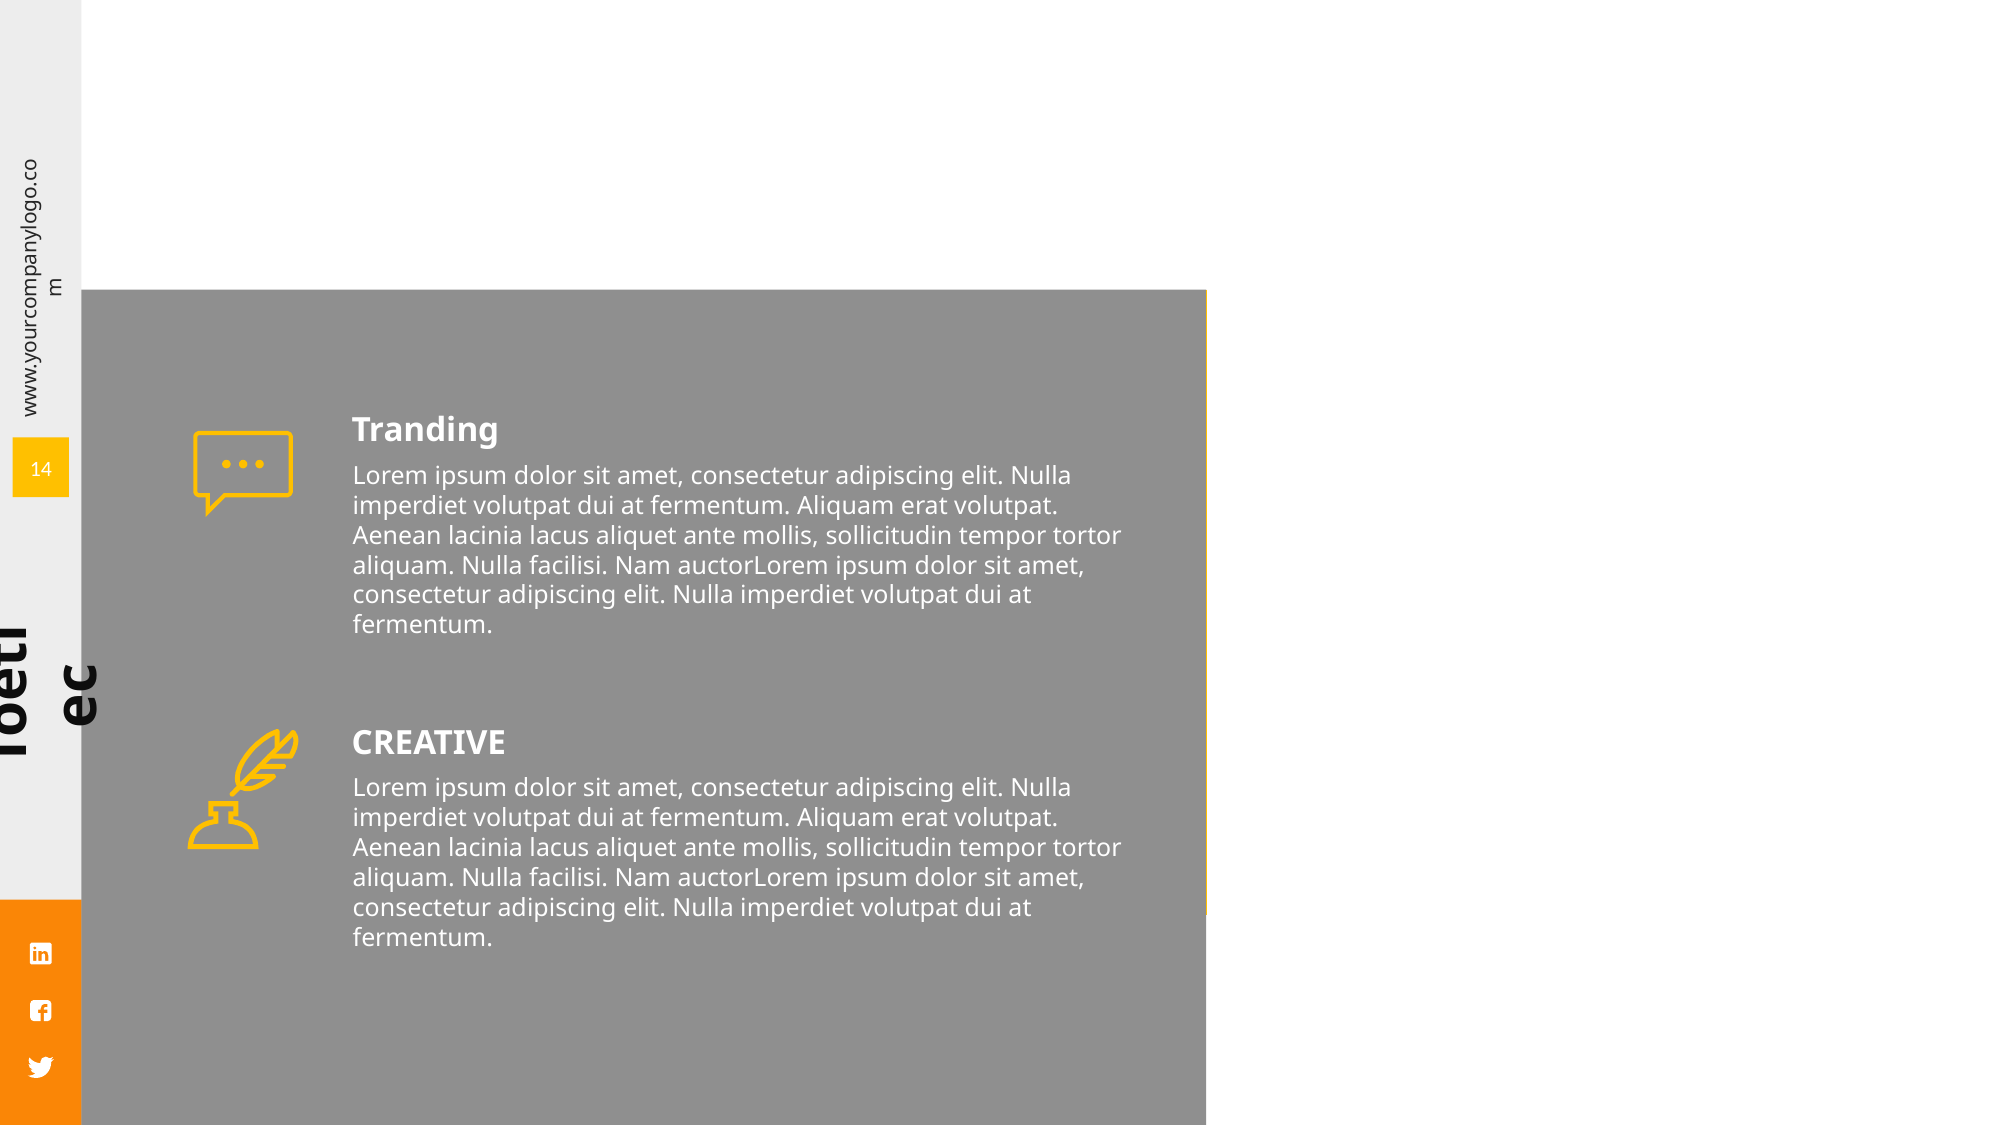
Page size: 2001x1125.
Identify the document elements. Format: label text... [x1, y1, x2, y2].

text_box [187, 729, 299, 850]
picture [81, 0, 2000, 1125]
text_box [193, 430, 293, 518]
slide_number 14 [12, 437, 69, 498]
